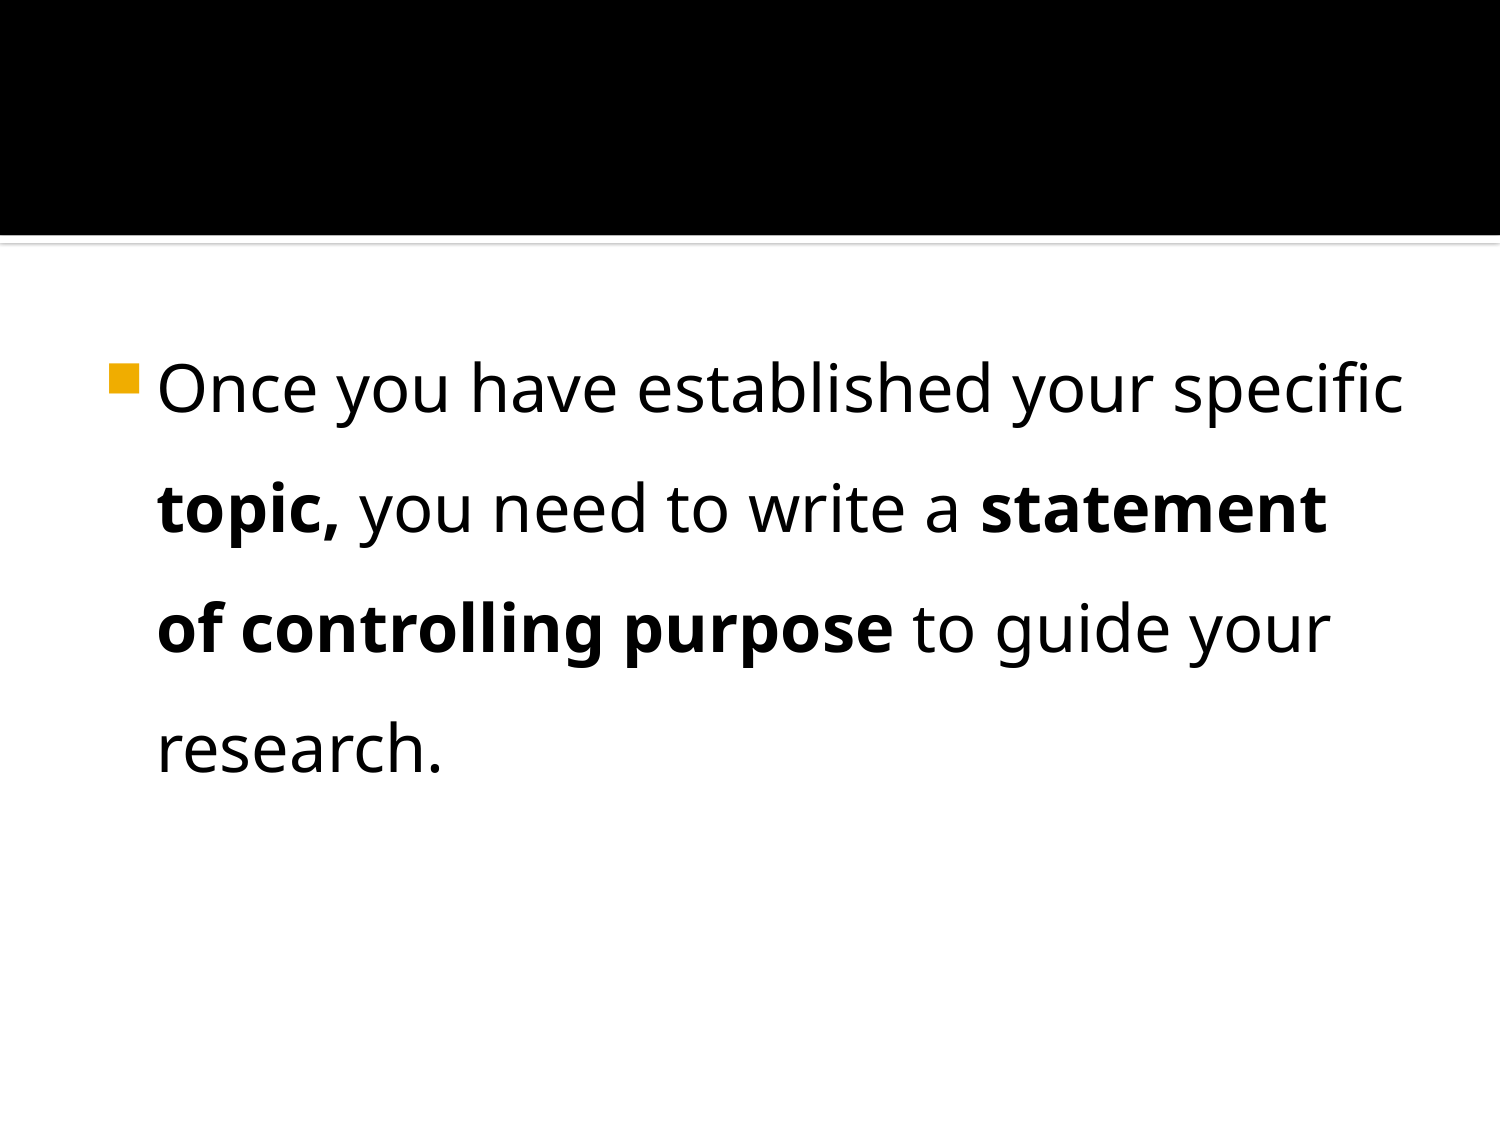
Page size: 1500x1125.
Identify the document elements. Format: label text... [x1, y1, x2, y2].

list Once you have established your specific topic, you need to write a statement of controlling purpose to guide your research. [75, 291, 1425, 1050]
